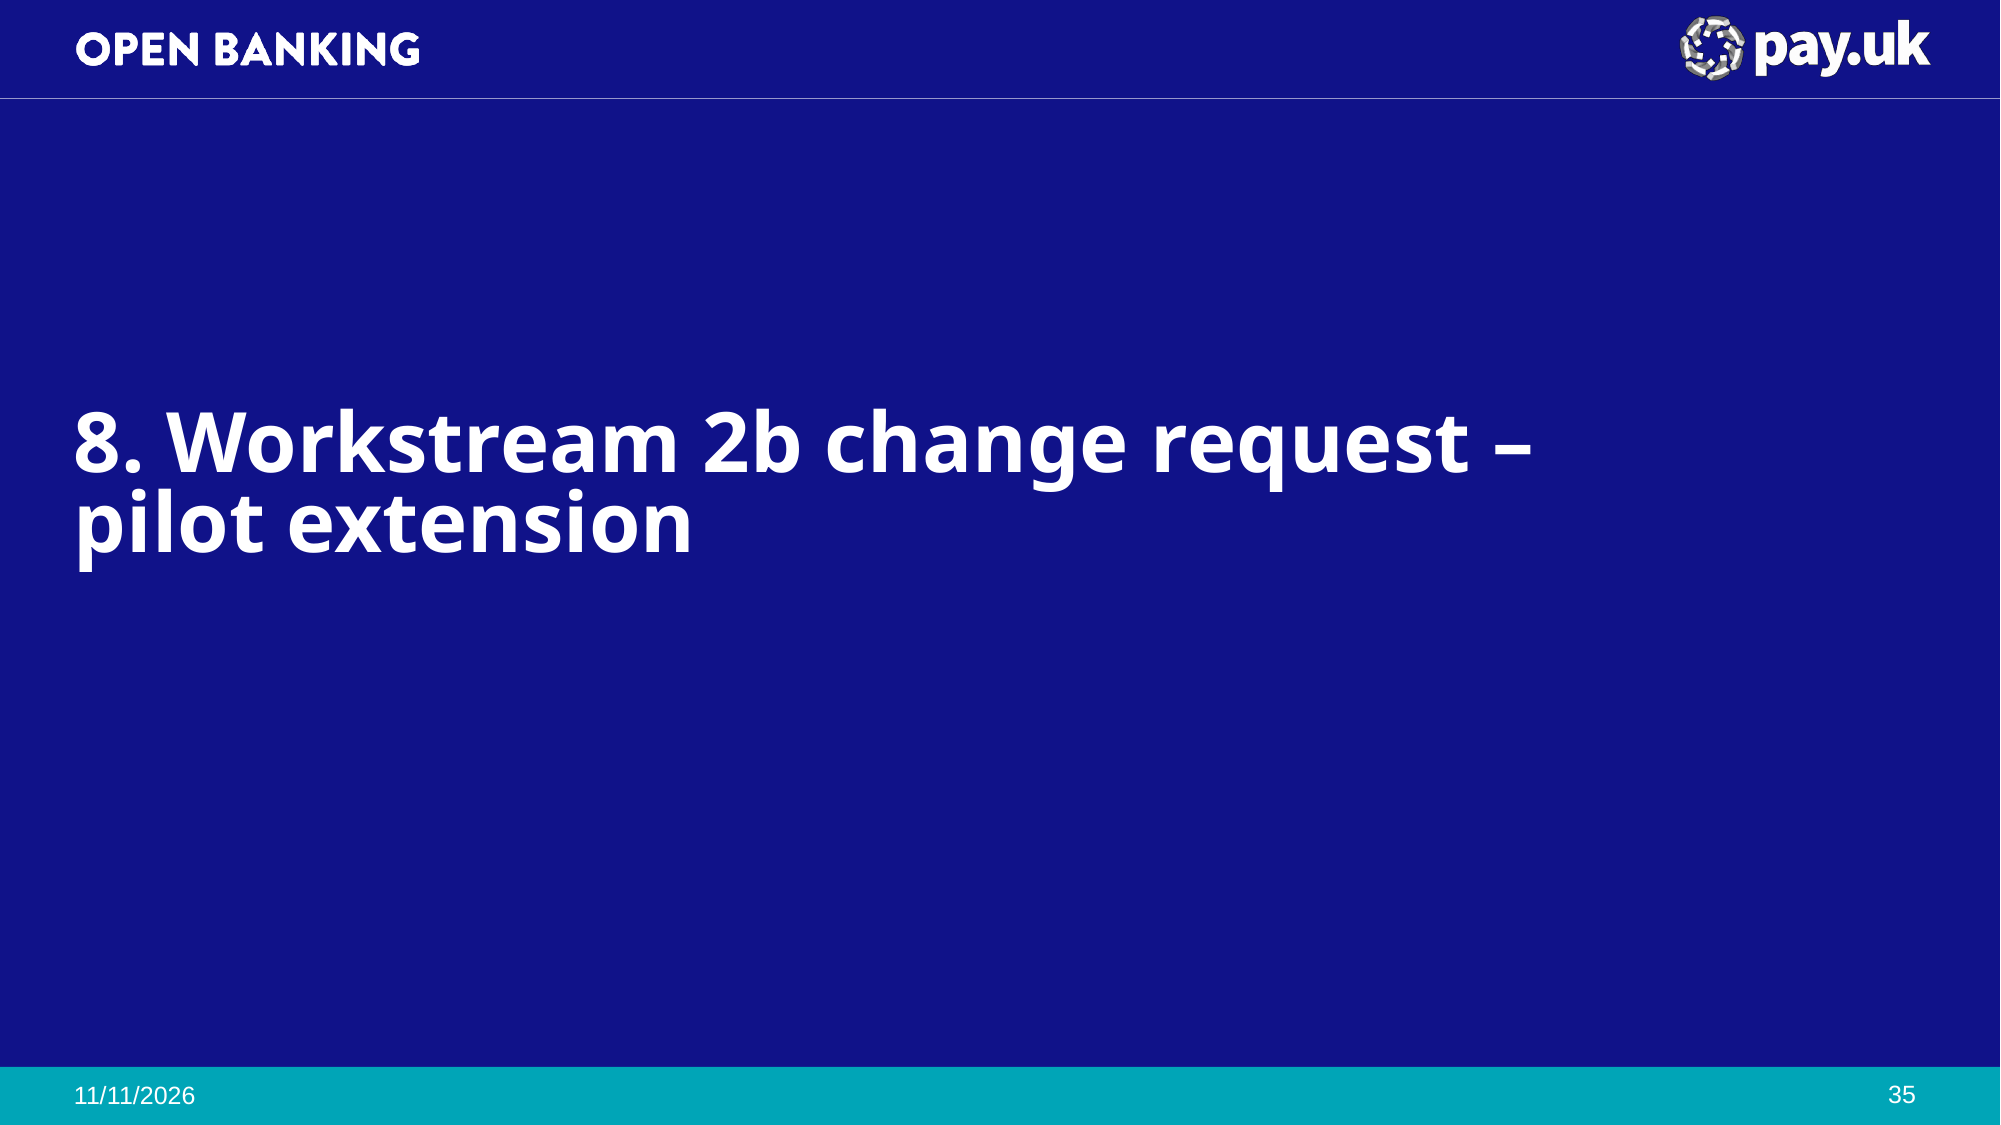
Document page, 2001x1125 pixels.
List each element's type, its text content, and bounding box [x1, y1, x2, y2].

title 8. Workstream 2b change request – pilot extension [59, 105, 1750, 576]
footer [662, 1064, 1338, 1124]
picture [1670, 1, 1939, 87]
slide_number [59, 1065, 509, 1125]
picture [43, 0, 452, 99]
slide_number 35 [1412, 1064, 1932, 1124]
